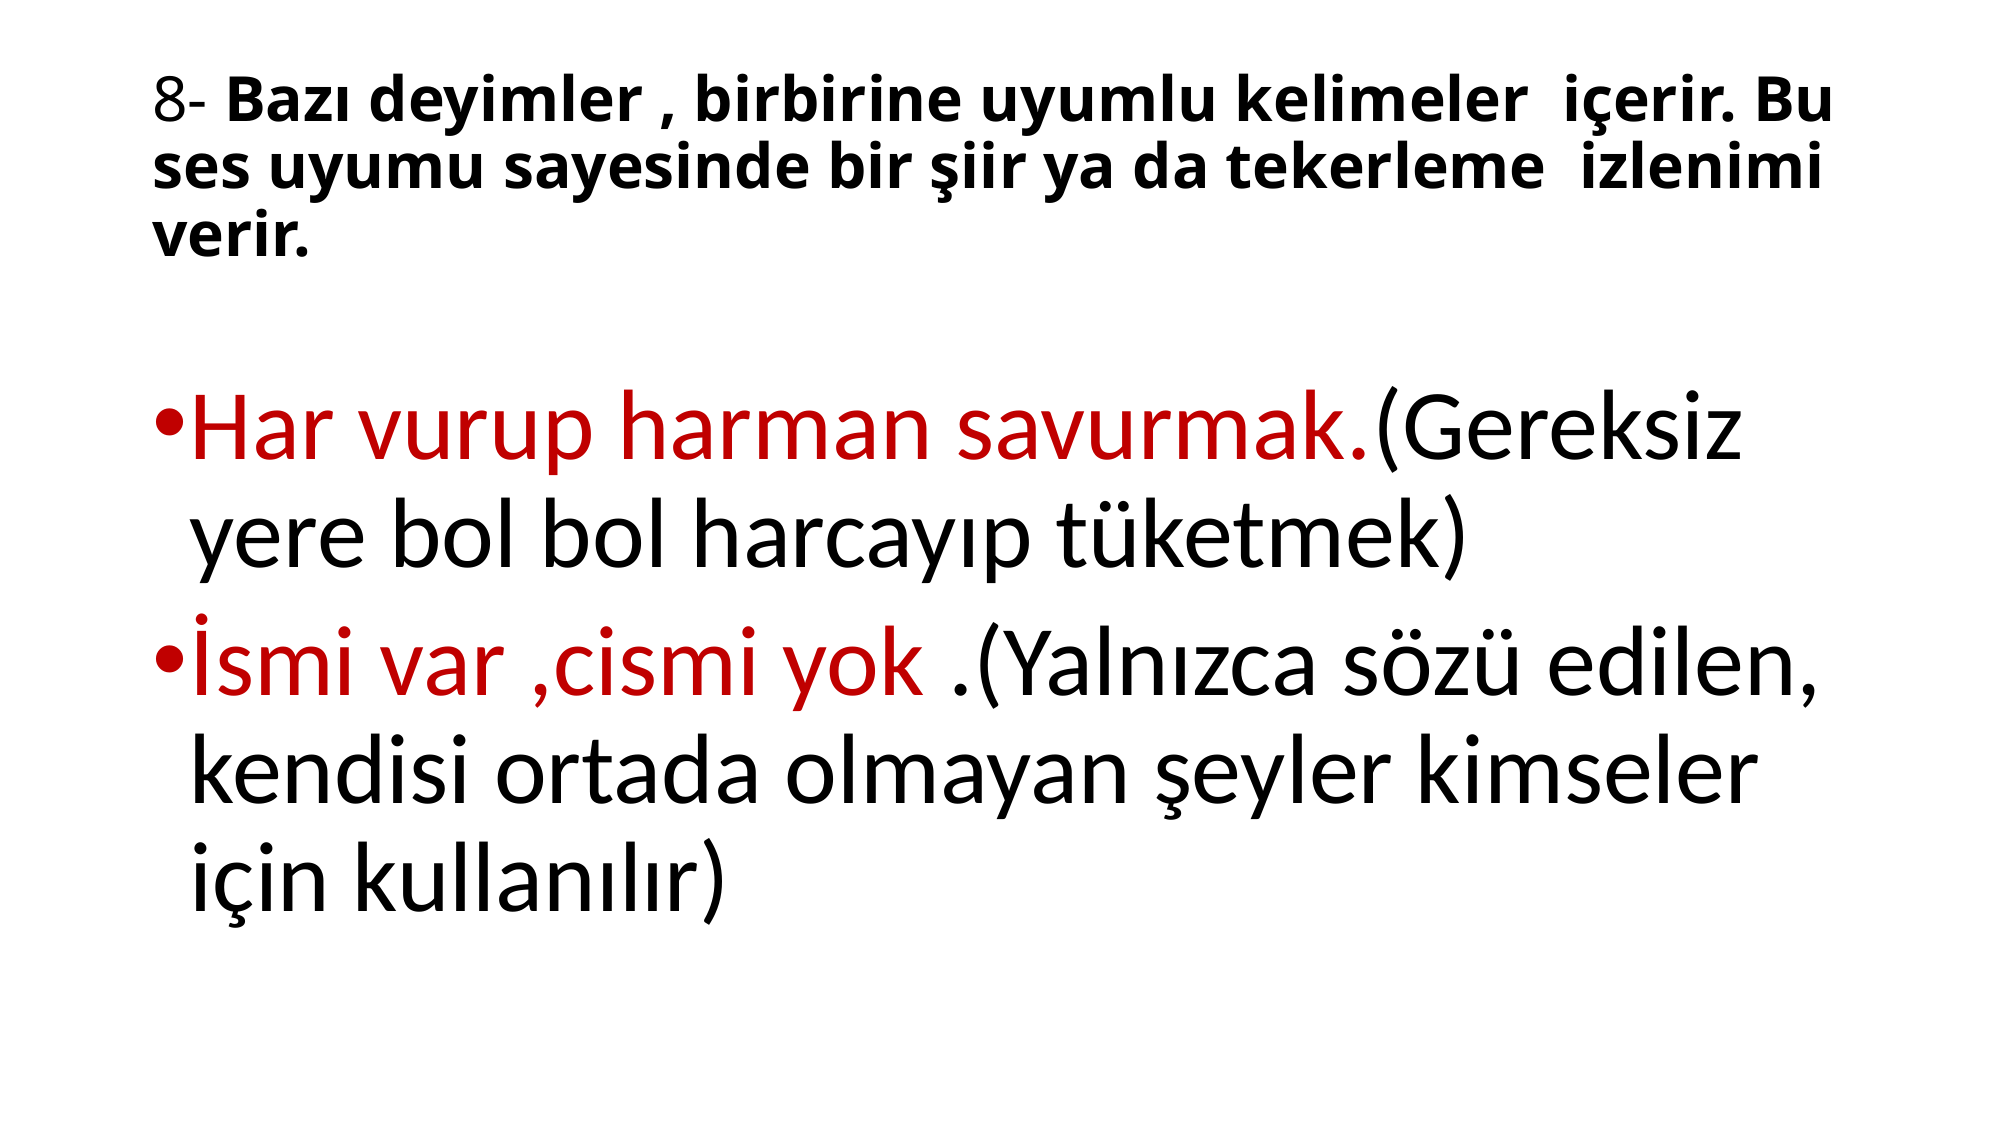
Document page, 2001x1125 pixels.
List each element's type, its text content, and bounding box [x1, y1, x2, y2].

title 8- Bazı deyimler , birbirine uyumlu kelimeler içerir. Bu ses uyumu sayesinde bir şiir ya da tekerleme izlenimi verir. [137, 59, 1863, 278]
list Har vurup harman savurmak.(Gereksiz yere bol bol harcayıp tüketmek) İsmi var ,cismi yok .(Yalnızca sözü edilen, kendisi ortada olmayan şeyler kimseler için kullanılır) [137, 365, 1863, 1014]
